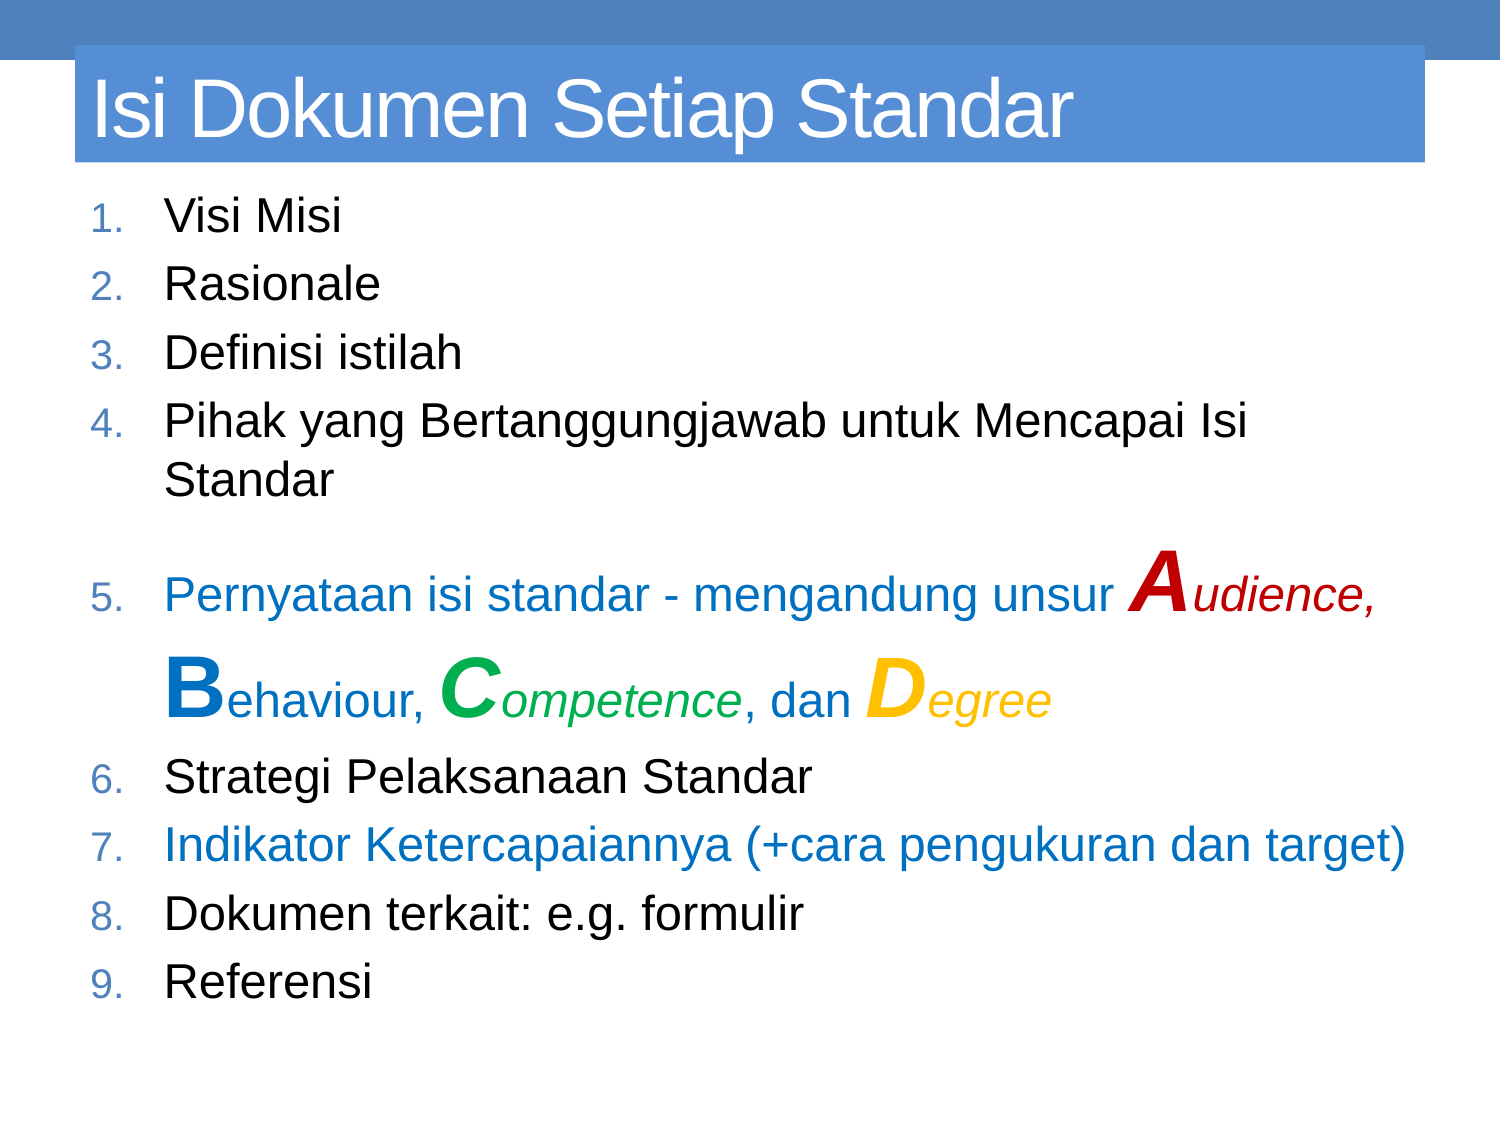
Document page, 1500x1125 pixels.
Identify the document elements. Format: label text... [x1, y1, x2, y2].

title Isi Dokumen Setiap Standar [75, 45, 1425, 163]
list Visi Misi Rasionale Definisi istilah Pihak yang Bertanggungjawab untuk Mencapai Isi Standar Pernyataan isi standar - mengandung unsur Audience, Behaviour, Competence, dan Degree Strategi Pelaksanaan Standar Indikator Ketercapaiannya (+cara pengukuran dan target) Dokumen terkait: e.g. formulir Referensi [75, 175, 1425, 1063]
